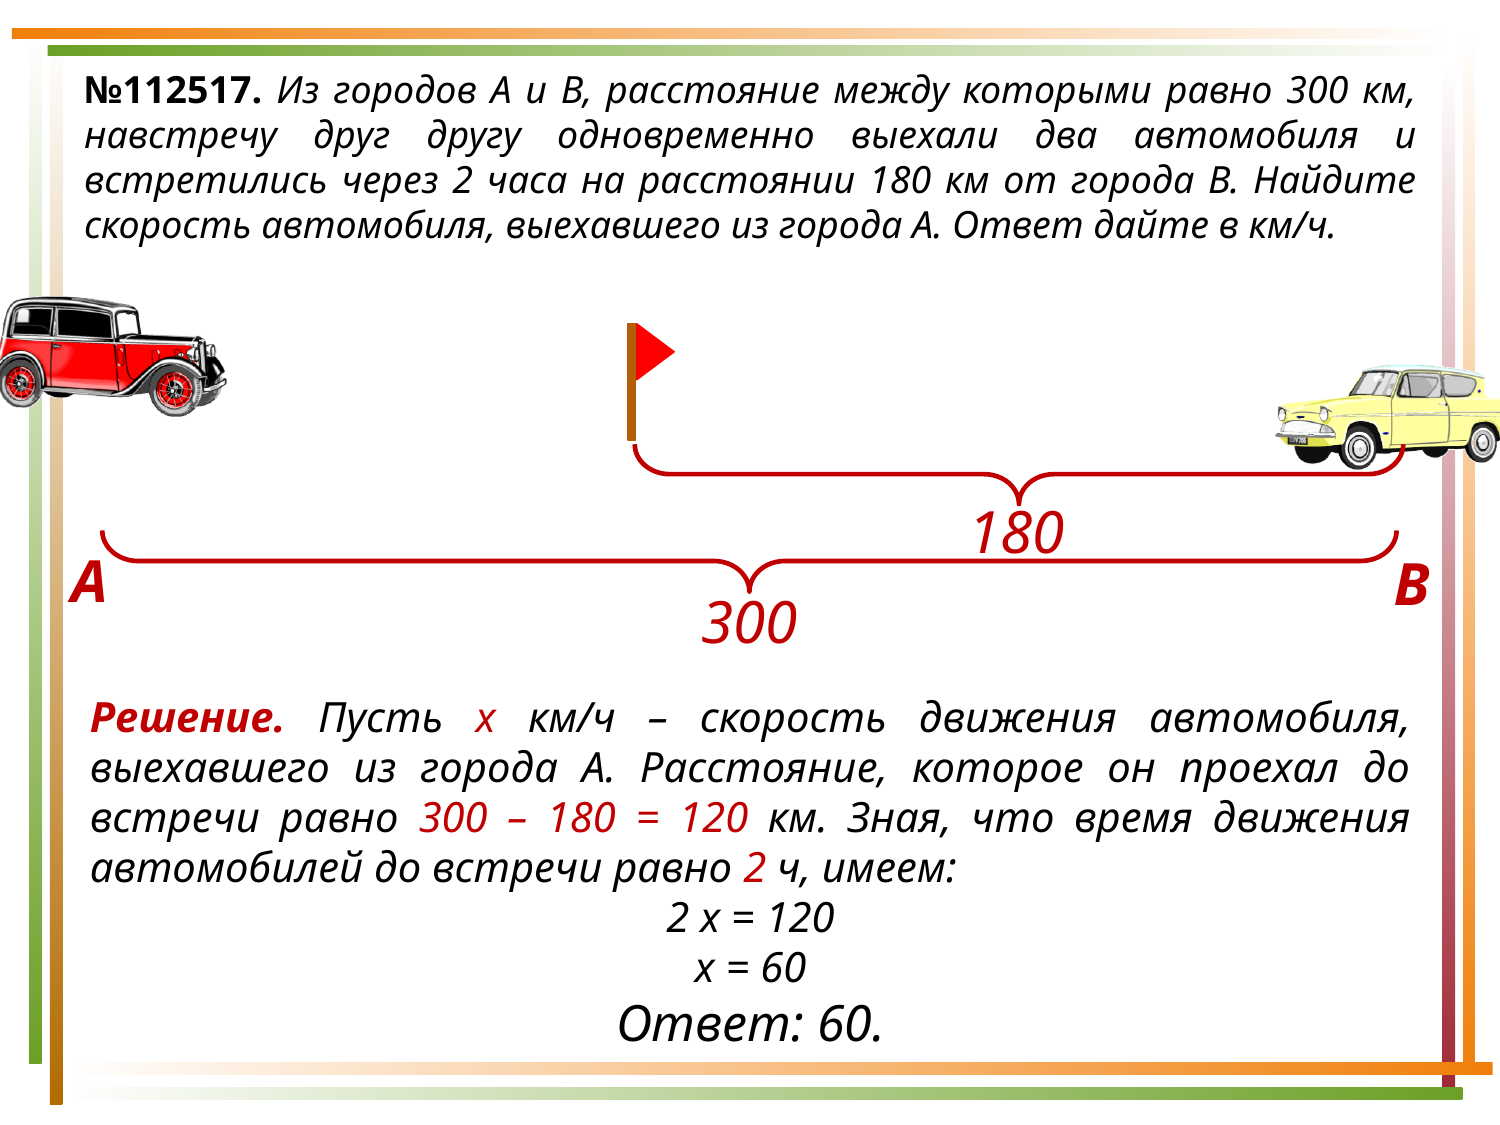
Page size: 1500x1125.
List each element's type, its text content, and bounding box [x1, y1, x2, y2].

picture [0, 291, 229, 421]
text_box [52, 530, 1449, 665]
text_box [634, 444, 1404, 574]
text_box №112517. Из городов A и B, расстояние между которыми равно 300 км, навстречу друг другу одновременно выехали два автомобиля и встретились через 2 часа на расстоянии 180 км от города B. Найдите скорость автомобиля, выехавшего из города A. Ответ дайте в км/ч. [69, 58, 1432, 254]
text_box [574, 1062, 578, 1075]
text_box Решение. Пусть х км/ч – скорость движения автомобиля, выехавшего из города А. Расстояние, которое он проехал до встречи равно 300 – 180 = 120 км. Зная, что время движения автомобилей до встречи равно 2 ч, имеем: 2 х = 120 х = 60 Ответ: 60. [75, 683, 1426, 1059]
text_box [627, 323, 675, 441]
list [1268, 354, 1500, 473]
